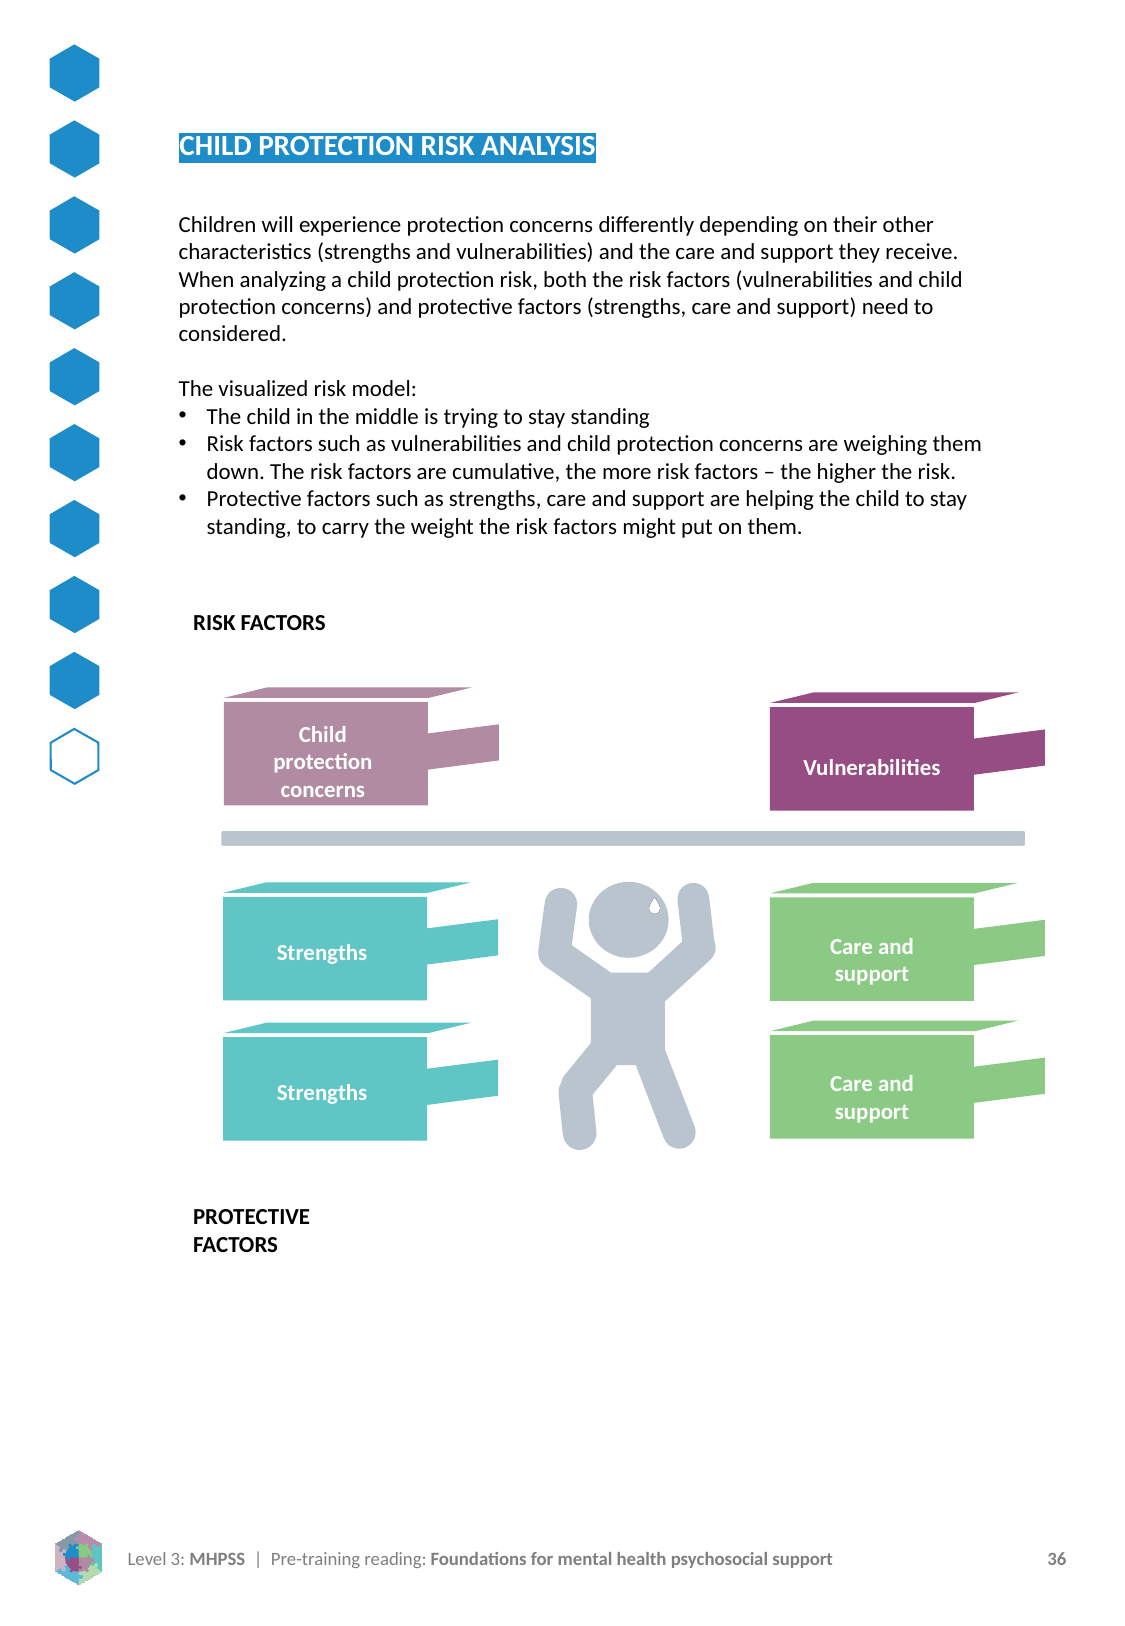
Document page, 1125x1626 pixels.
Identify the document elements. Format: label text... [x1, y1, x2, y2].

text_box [769, 882, 1019, 1002]
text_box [769, 692, 1019, 811]
text_box [50, 653, 99, 708]
text_box PROTECTIVE FACTORS [178, 1194, 407, 1265]
text_box [220, 829, 1027, 847]
text_box [50, 45, 99, 101]
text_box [223, 687, 473, 811]
text_box [50, 501, 99, 557]
text_box [50, 728, 99, 784]
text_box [531, 881, 724, 1154]
picture [55, 1530, 102, 1585]
text_box CHILD PROTECTION RISK ANALYSIS [164, 118, 1027, 169]
text_box [50, 349, 99, 405]
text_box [222, 881, 472, 1001]
text_box [50, 197, 99, 253]
text_box RISK FACTORS [178, 599, 407, 643]
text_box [769, 1020, 1019, 1139]
text_box Children will experience protection concerns differently depending on their other characteristics (strengths and vulnerabilities) and the care and support they receive. When analyzing a child protection risk, both the risk factors (vulnerabilities and child protection concerns) and protective factors (strengths, care and support) need to considered. The visualized risk model: The child in the middle is trying to stay standing Risk factors such as vulnerabilities and child protection concerns are weighing them down. The risk factors are cumulative, the more risk factors – the higher the risk. Protective factors such as strengths, care and support are helping the child to stay standing, to carry the weight the risk factors might put on them. [163, 201, 1028, 547]
text_box [50, 121, 99, 177]
text_box [50, 273, 99, 329]
text_box [50, 425, 99, 481]
text_box [50, 577, 99, 632]
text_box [222, 1022, 472, 1141]
